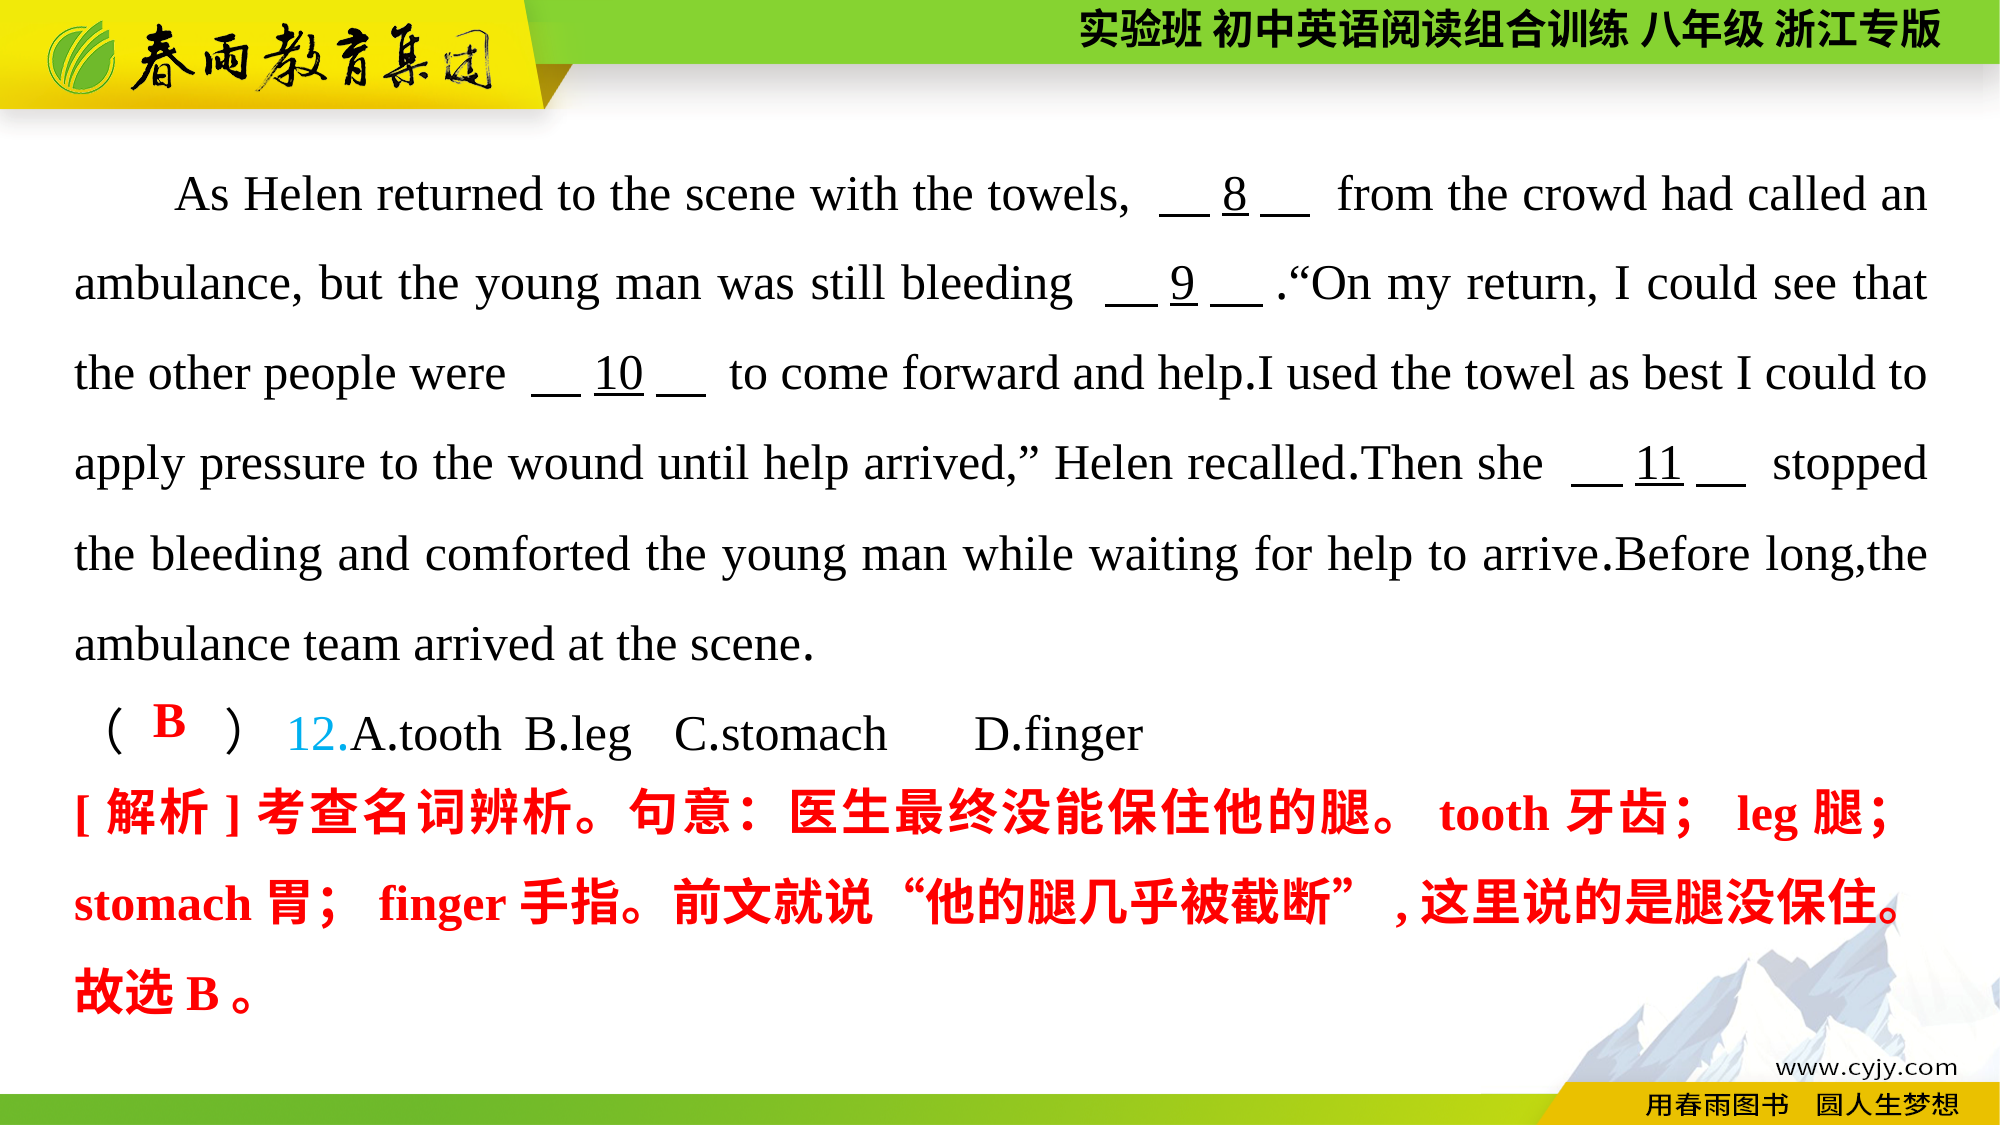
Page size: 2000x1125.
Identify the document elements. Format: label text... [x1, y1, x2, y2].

text_box [解析]考查名词辨析。句意：医生最终没能保住他的腿。tooth牙齿；leg腿；stomach胃；finger手指。前文就说“他的腿几乎被截断”,这里说的是腿没保住。故选B。 [59, 743, 1944, 1029]
text_box B [138, 680, 202, 756]
picture [0, 0, 2000, 1125]
list As Helen returned to the scene with the towels, 8 from the crowd had called an ambulance, but the young man was still bleeding 9 .“On my return, I could see that the other people were 10 to come forward and help.I used the towel as best I could to apply pressure to the wound until help arrived,” Helen recalled.Then she 11 stopped the bleeding and comforted the young man while waiting for help to arrive.Before long,the ambulance team arrived at the scene. （ ）12.A.tooth B.leg C.stomach D.finger [59, 122, 1944, 743]
